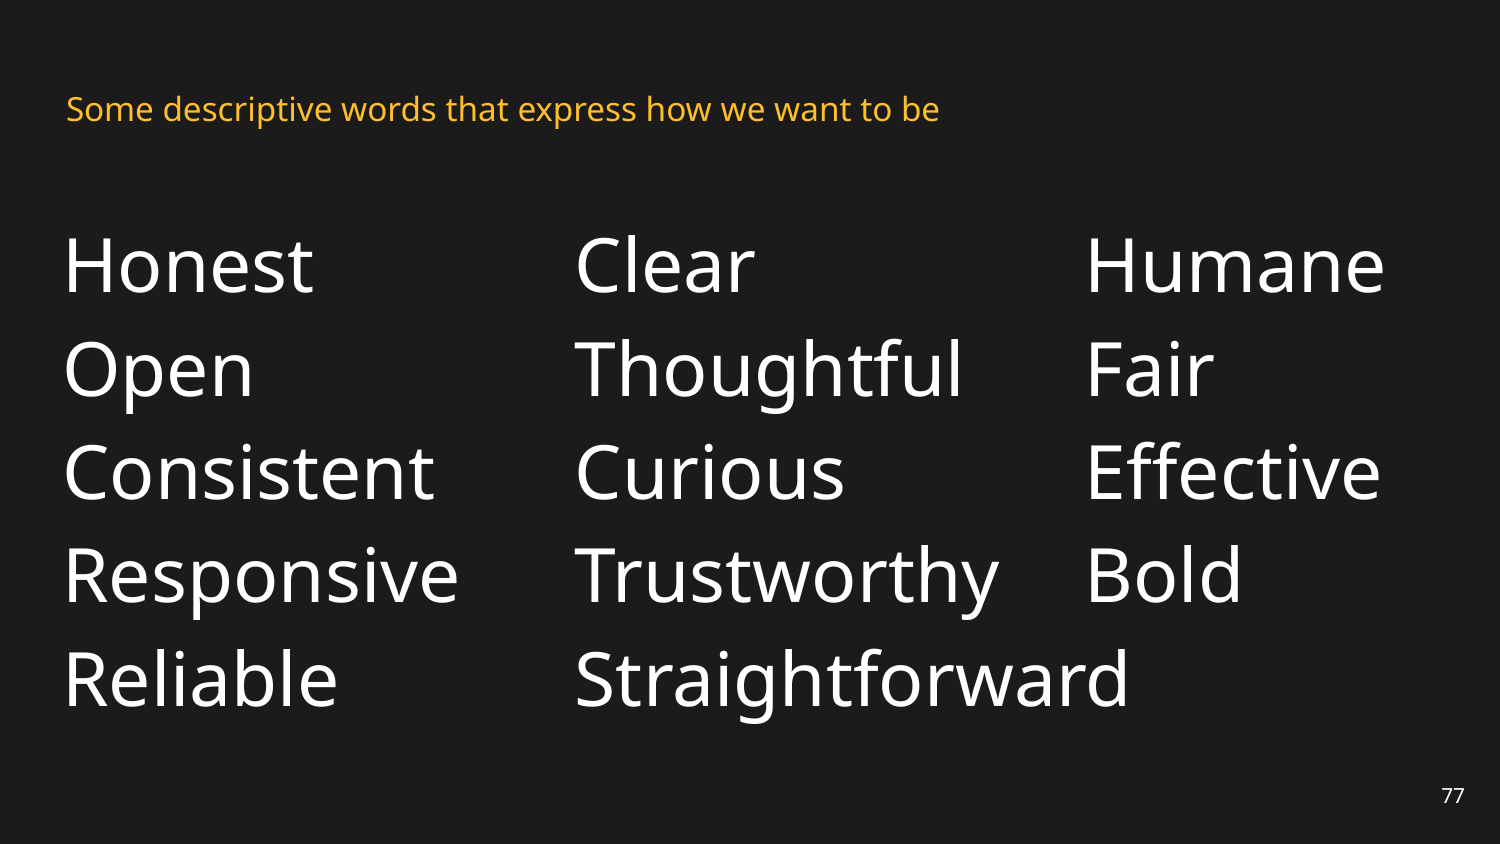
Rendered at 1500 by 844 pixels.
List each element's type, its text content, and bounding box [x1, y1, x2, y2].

slide_number 77 [1389, 764, 1480, 830]
title Some descriptive words that express how we want to be [51, 72, 1449, 167]
list Humane Fair Effective Bold [994, 189, 1500, 750]
list Honest Open Consistent Responsive Reliable [0, 189, 484, 750]
list Clear Thoughtful Curious Trustworthy Straightforward [484, 189, 994, 750]
